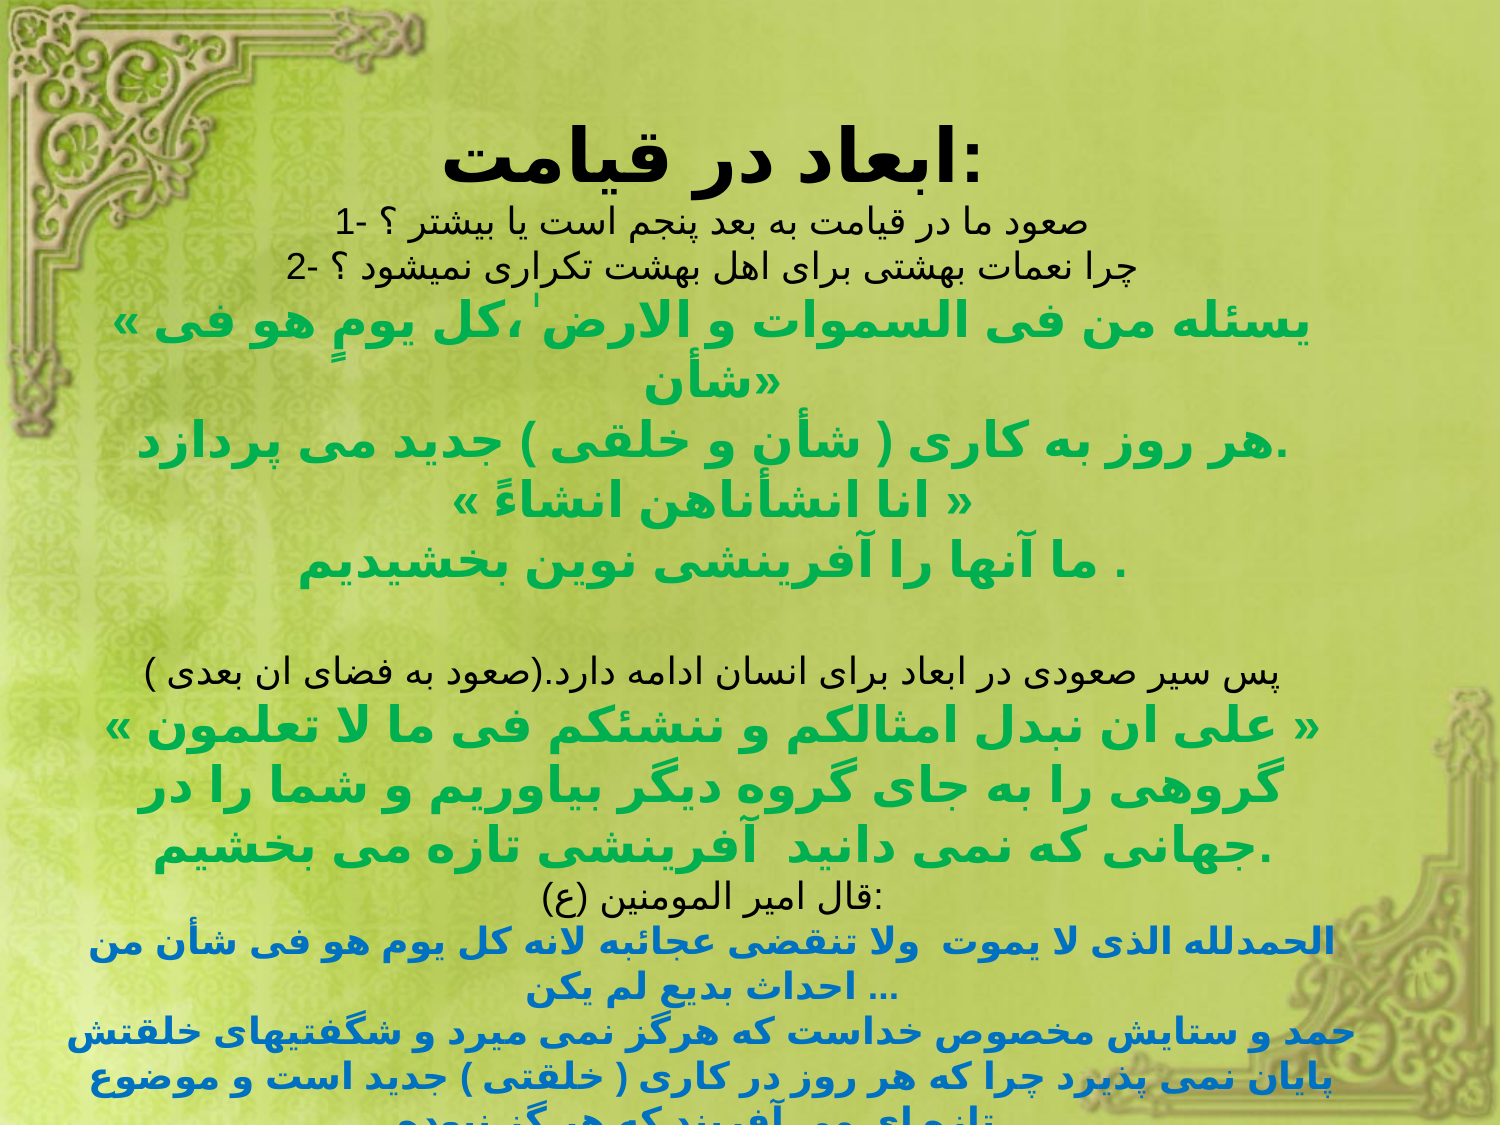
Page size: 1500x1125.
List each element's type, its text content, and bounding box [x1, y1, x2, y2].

picture [0, 0, 1500, 1125]
text_box ابعاد در قیامت: 1- صعود ما در قیامت به بعد پنجم است یا بیشتر ؟ 2- چرا نعمات بهشتی برای اهل بهشت تکراری نمیشود ؟ « یسئله من فی السموات و الارض ٰ،کل یومٍ هو فی شأن» هر روز به کاری ( شأن و خلقی ) جدید می پردازد. « انا انشأناهن انشاءً » ما آنها را آفرینشی نوین بخشیدیم . پس سیر صعودی در ابعاد برای انسان ادامه دارد.(صعود به فضای ان بعدی ) « علی ان نبدل امثالکم و ننشئکم فی ما لا تعلمون » گروهی را به جای گروه دیگر بیاوریم و شما را در جهانی که نمی دانید آفرینشی تازه می بخشیم. قال امیر المومنین (ع): الحمدلله الذی لا یموت ولا تنقضی عجائبه لانه کل یوم هو فی شأن من احداث بدیع لم یکن ... حمد و ستایش مخصوص خداست که هرگز نمی میرد و شگفتیهای خلقتش پایان نمی پذیرد چرا که هر روز در کاری ( خلقتی ) جدید است و موضوع تازه ای می آفریند که هر گز نبوده... [50, 99, 1375, 1125]
